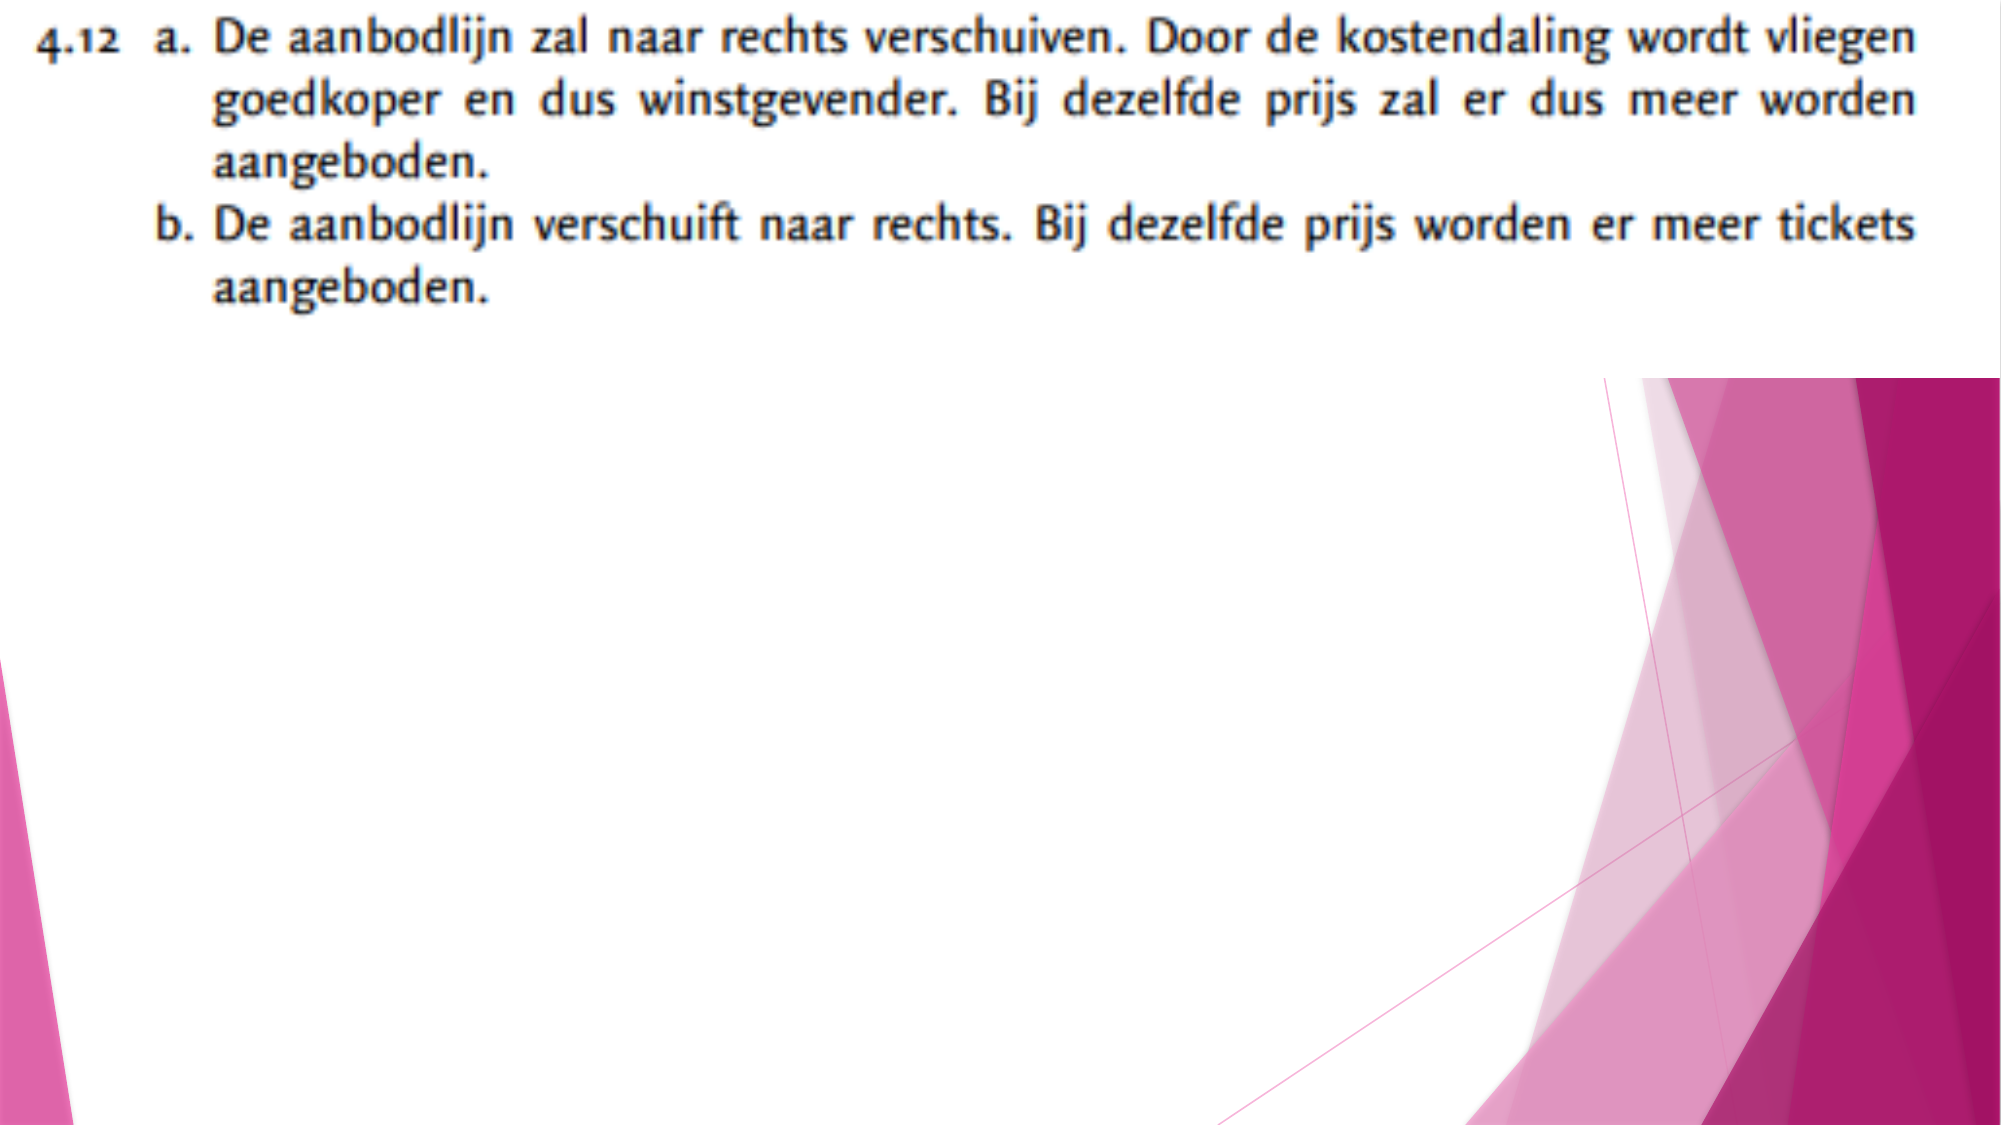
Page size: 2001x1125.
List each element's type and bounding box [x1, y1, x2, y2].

picture [0, 0, 2000, 378]
